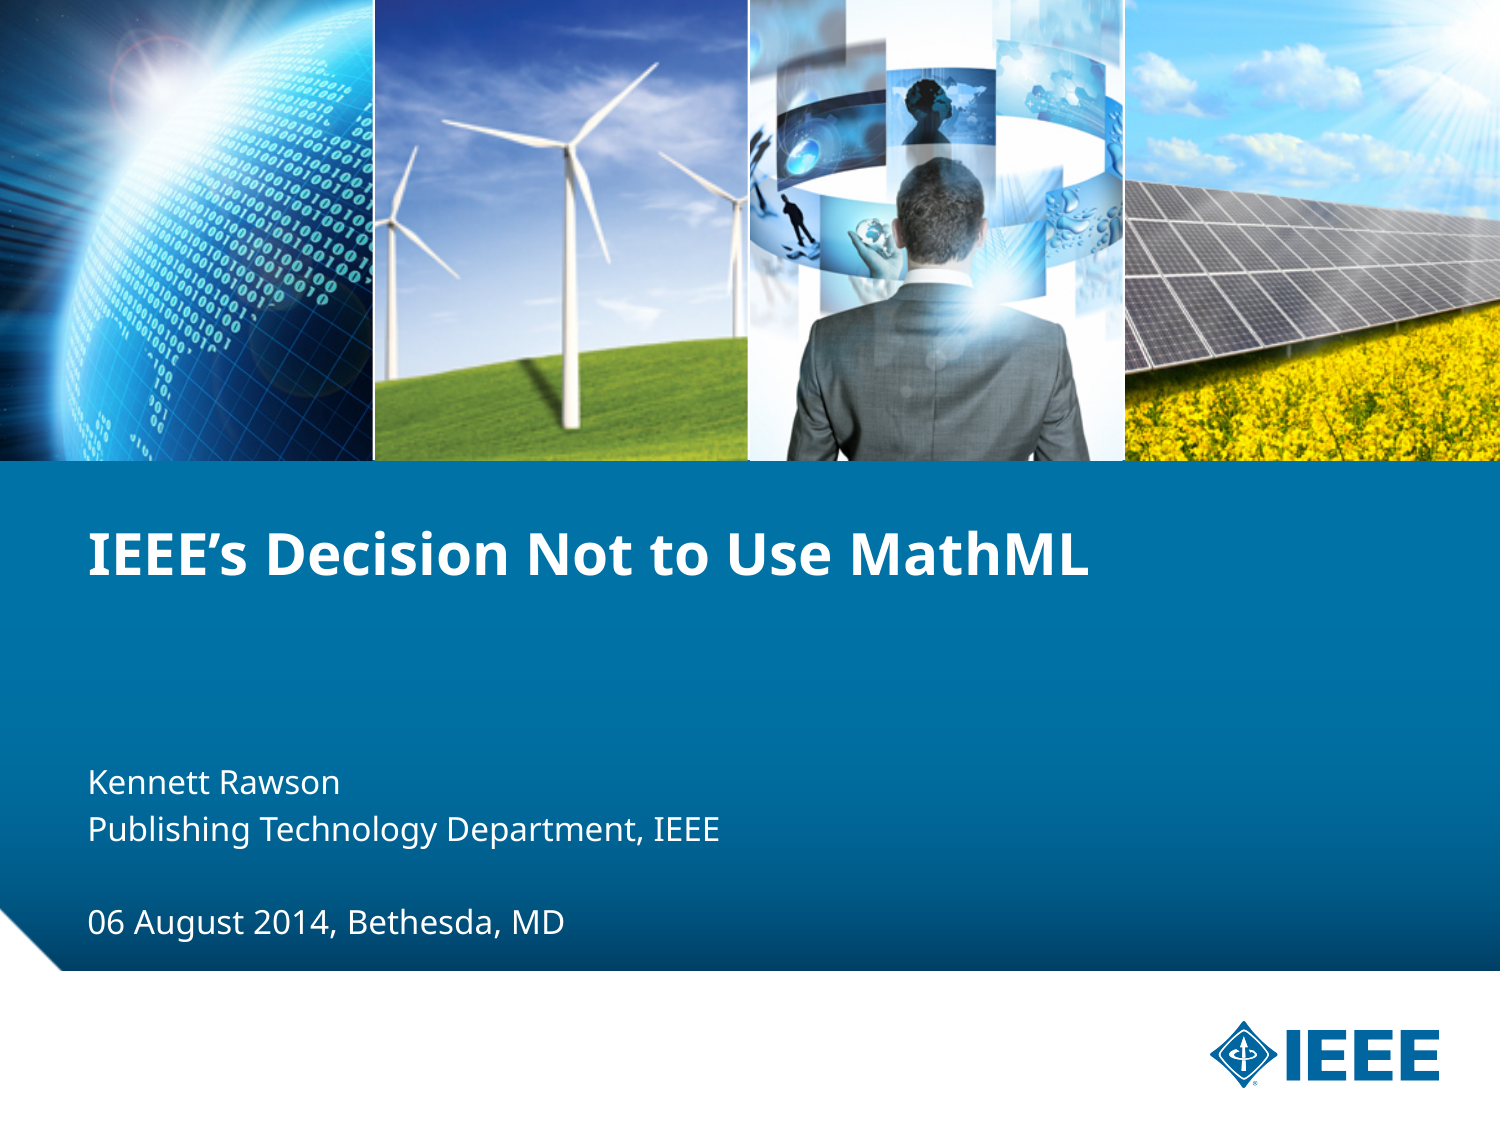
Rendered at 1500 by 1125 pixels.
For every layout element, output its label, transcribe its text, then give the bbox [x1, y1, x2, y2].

list Kennett Rawson Publishing Technology Department, IEEE 06 August 2014, Bethesda, MD [72, 753, 1329, 965]
picture [1125, 0, 1500, 460]
picture [0, 0, 373, 460]
picture [1210, 1021, 1439, 1088]
picture [375, 0, 748, 460]
title IEEE’s Decision Not to Use MathML [73, 518, 1372, 644]
picture [750, 0, 1123, 460]
